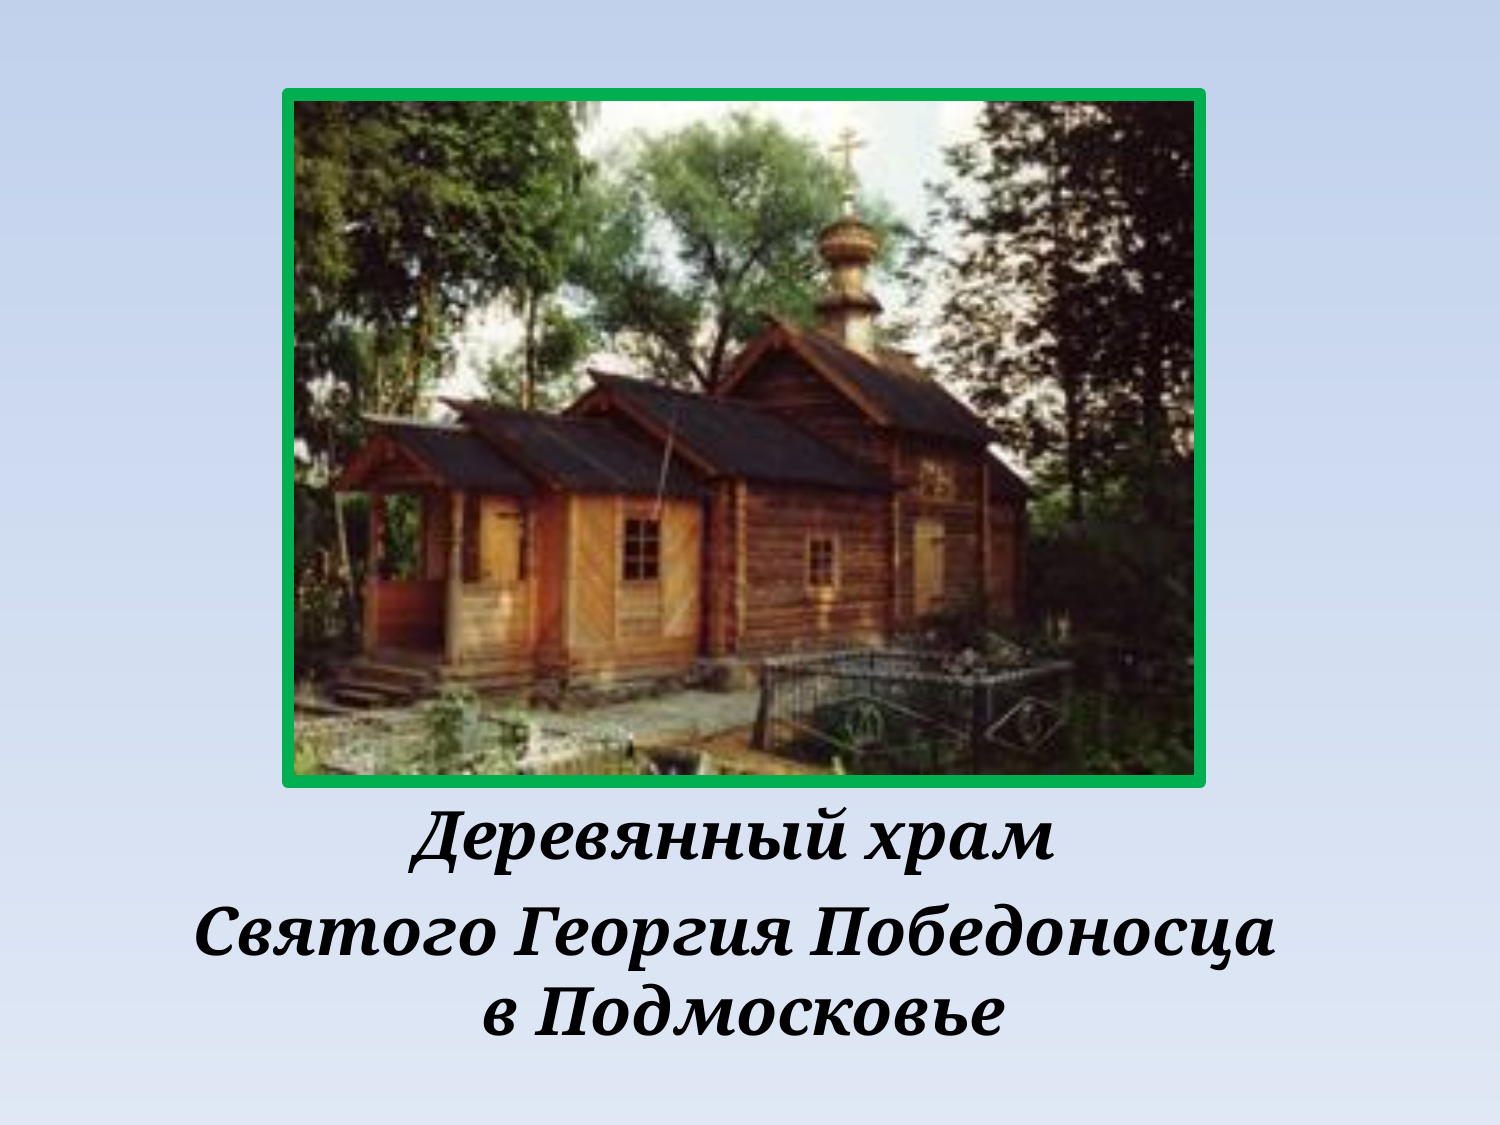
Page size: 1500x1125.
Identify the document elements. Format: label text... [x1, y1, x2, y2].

list Святого Георгия Победоносца в Подмосковье [100, 881, 1388, 1014]
title Деревянный храм [294, 788, 1194, 881]
picture [293, 100, 1195, 776]
